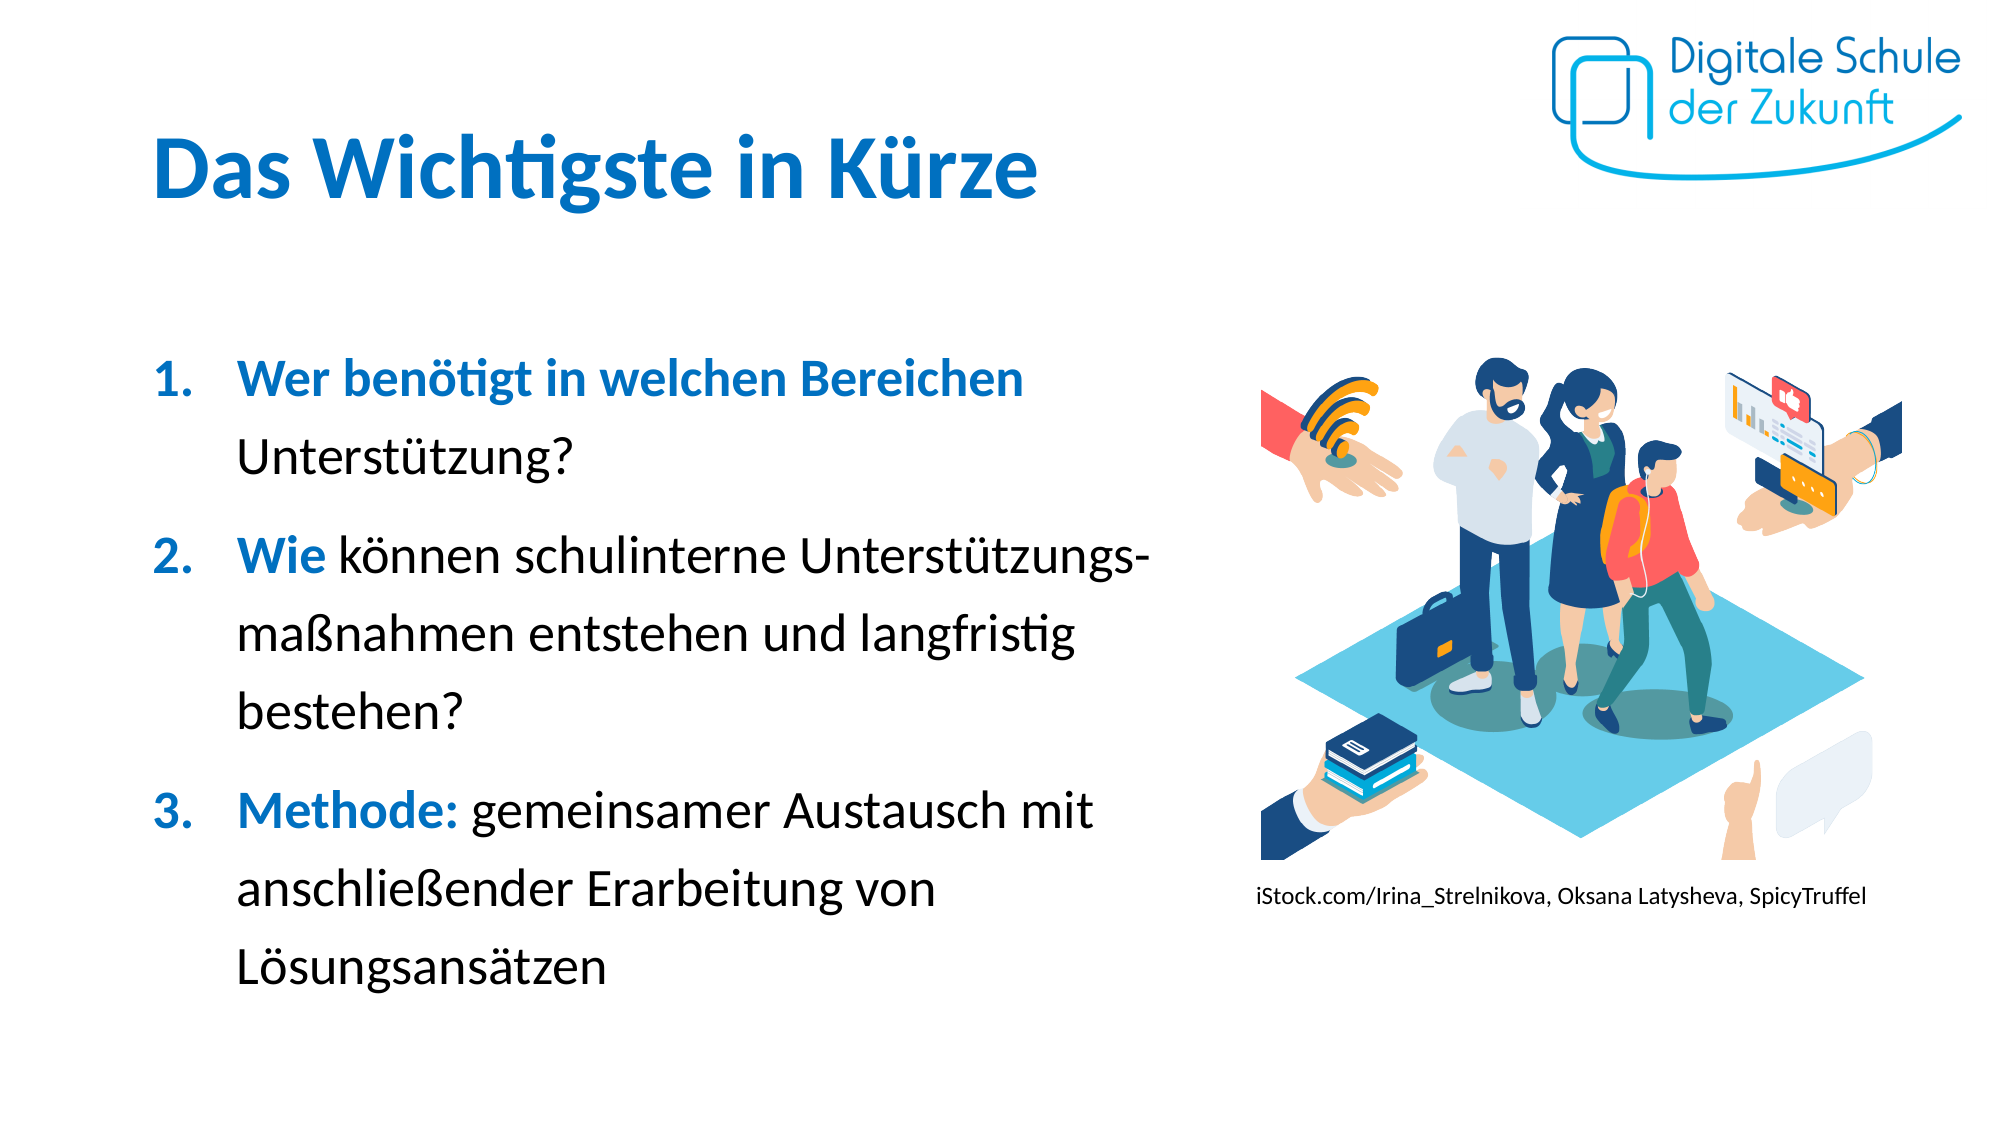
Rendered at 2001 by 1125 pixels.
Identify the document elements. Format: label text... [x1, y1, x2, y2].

picture [1520, 0, 1987, 209]
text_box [1261, 235, 1902, 913]
title Das Wichtigste in Kürze [137, 59, 1863, 278]
list Wer benötigt in welchen Bereichen Unterstützung? Wie können schulinterne Unterstützungs-maßnahmen entstehen und langfristig bestehen? Methode: gemeinsamer Austausch mit anschließender Erarbeitung von Lösungsansätzen [137, 235, 1234, 1066]
